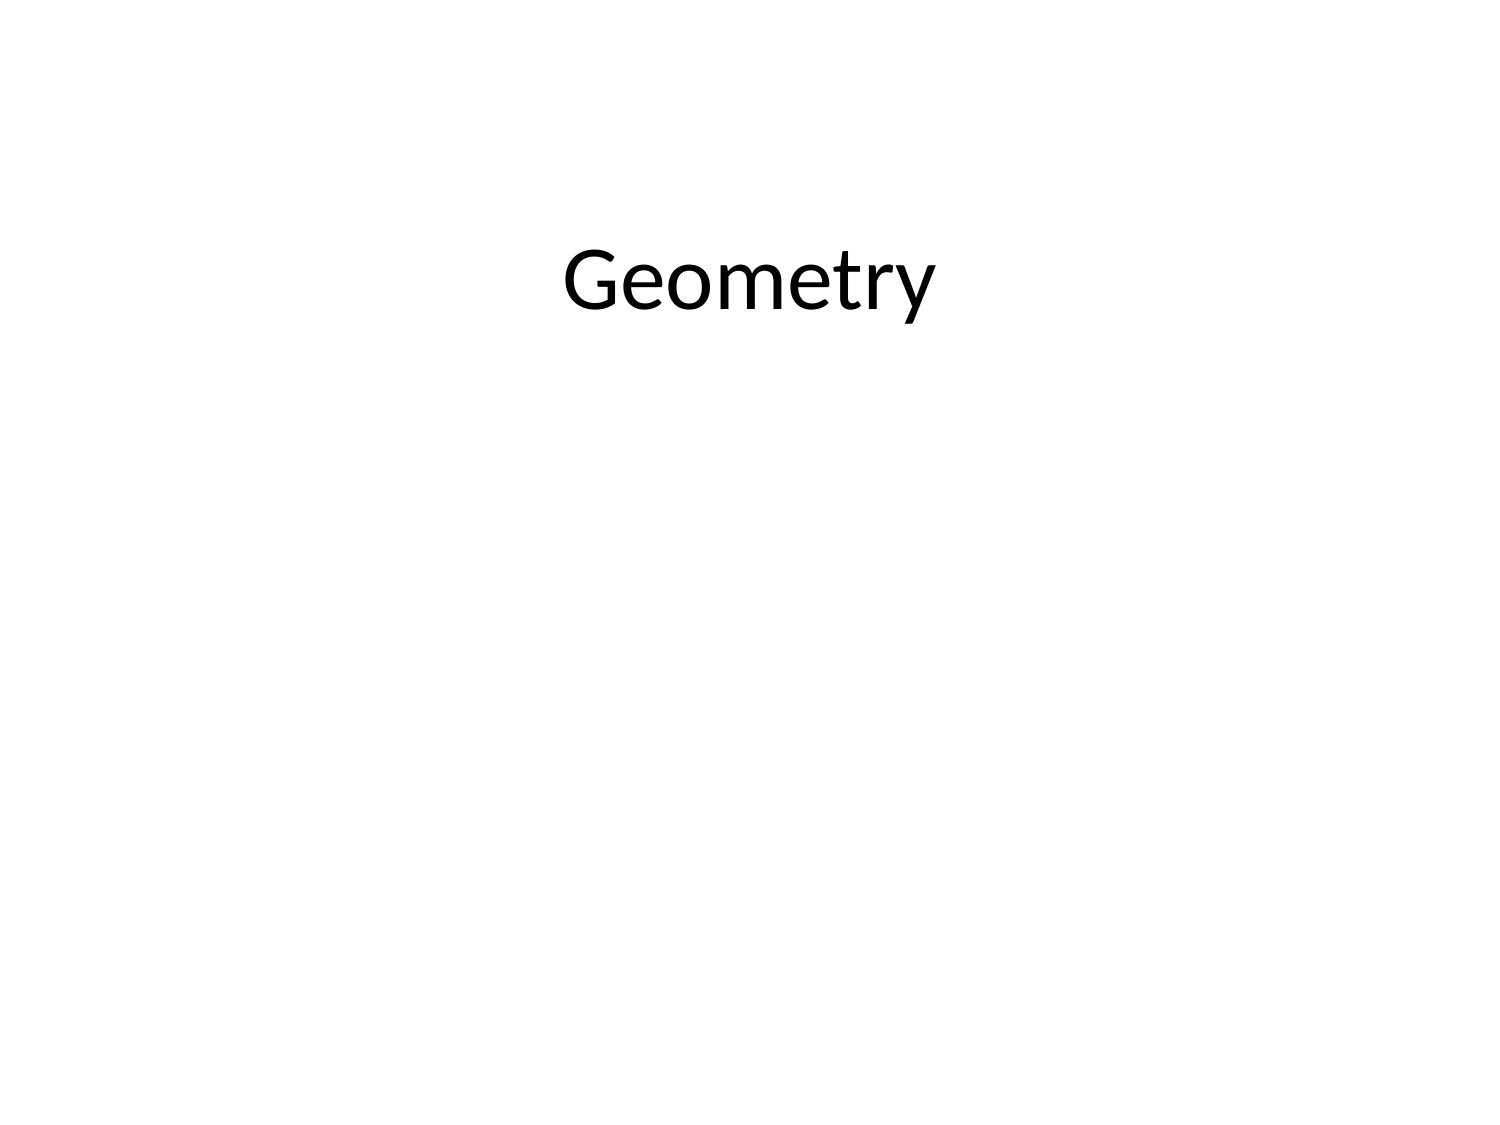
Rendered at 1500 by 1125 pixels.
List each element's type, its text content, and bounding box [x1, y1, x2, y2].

title Geometry [75, 45, 1425, 500]
